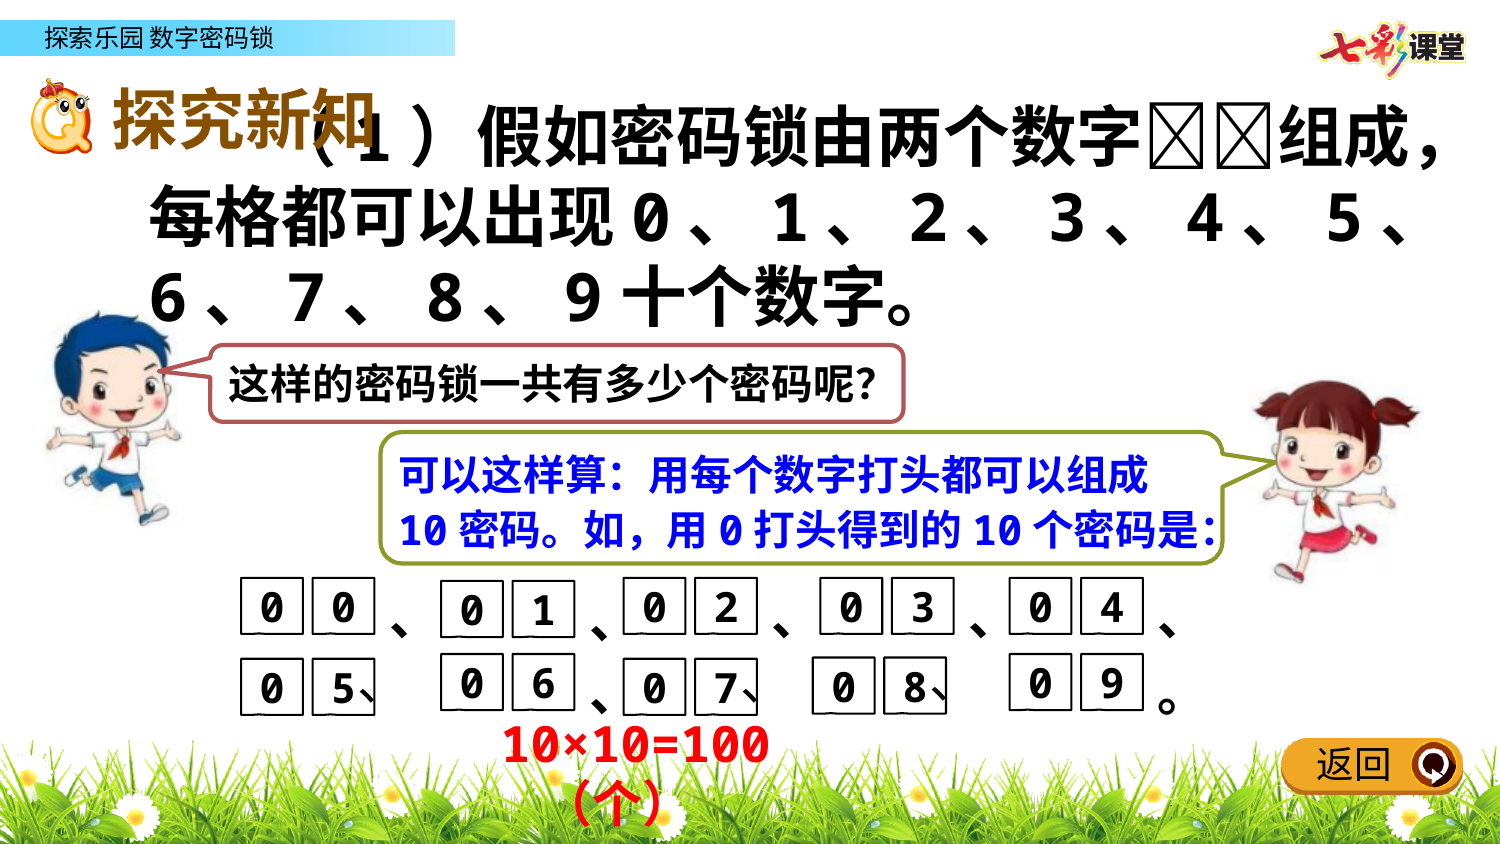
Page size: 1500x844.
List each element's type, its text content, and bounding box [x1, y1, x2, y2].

text_box 4 [1079, 575, 1145, 637]
picture [0, 740, 1500, 844]
text_box 、 [1142, 577, 1199, 641]
text_box 这样的密码锁一共有多少个密码呢？ [190, 342, 906, 424]
text_box 0 [621, 575, 688, 637]
text_box 探究新知 [100, 72, 404, 164]
text_box 、 [574, 580, 631, 645]
picture [40, 309, 185, 529]
text_box 0 [310, 575, 377, 637]
text_box 0 [239, 575, 305, 637]
picture [1316, 20, 1468, 80]
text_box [1281, 733, 1464, 795]
text_box 2 [692, 575, 759, 637]
text_box 0 [810, 655, 877, 705]
text_box 0 [1007, 575, 1074, 637]
text_box 、 [953, 577, 1010, 641]
text_box 。 [1142, 653, 1199, 718]
text_box 0 [438, 578, 505, 640]
text_box 3 [889, 575, 956, 637]
text_box 0 [438, 651, 505, 713]
text_box 8 [882, 655, 949, 716]
text_box 7 [692, 656, 759, 705]
picture [1248, 375, 1424, 588]
text_box 、 [914, 641, 971, 705]
text_box 、 [577, 653, 631, 705]
text_box 10×10=100（个） [485, 705, 939, 783]
picture [31, 78, 92, 154]
text_box 、 [756, 577, 813, 641]
text_box （1）假如密码锁由两个数字组成，每格都可以出现0、1、2、3、4、5、6、7、8、9十个数字。 [404, 86, 1463, 151]
text_box 、 [725, 642, 782, 705]
text_box 、 [342, 642, 399, 707]
text_box 0 [818, 575, 885, 637]
text_box 可以这样算：用每个数字打头都可以组成10密码。如，用0打头得到的10个密码是： [378, 429, 1243, 566]
text_box 0 [621, 656, 688, 705]
text_box 0 [1007, 651, 1074, 713]
text_box 6 [510, 651, 577, 705]
text_box 0 [239, 656, 305, 718]
text_box 1 [510, 578, 577, 640]
text_box 5 [310, 656, 377, 718]
text_box 9 [1079, 651, 1145, 713]
text_box 、 [374, 577, 431, 641]
